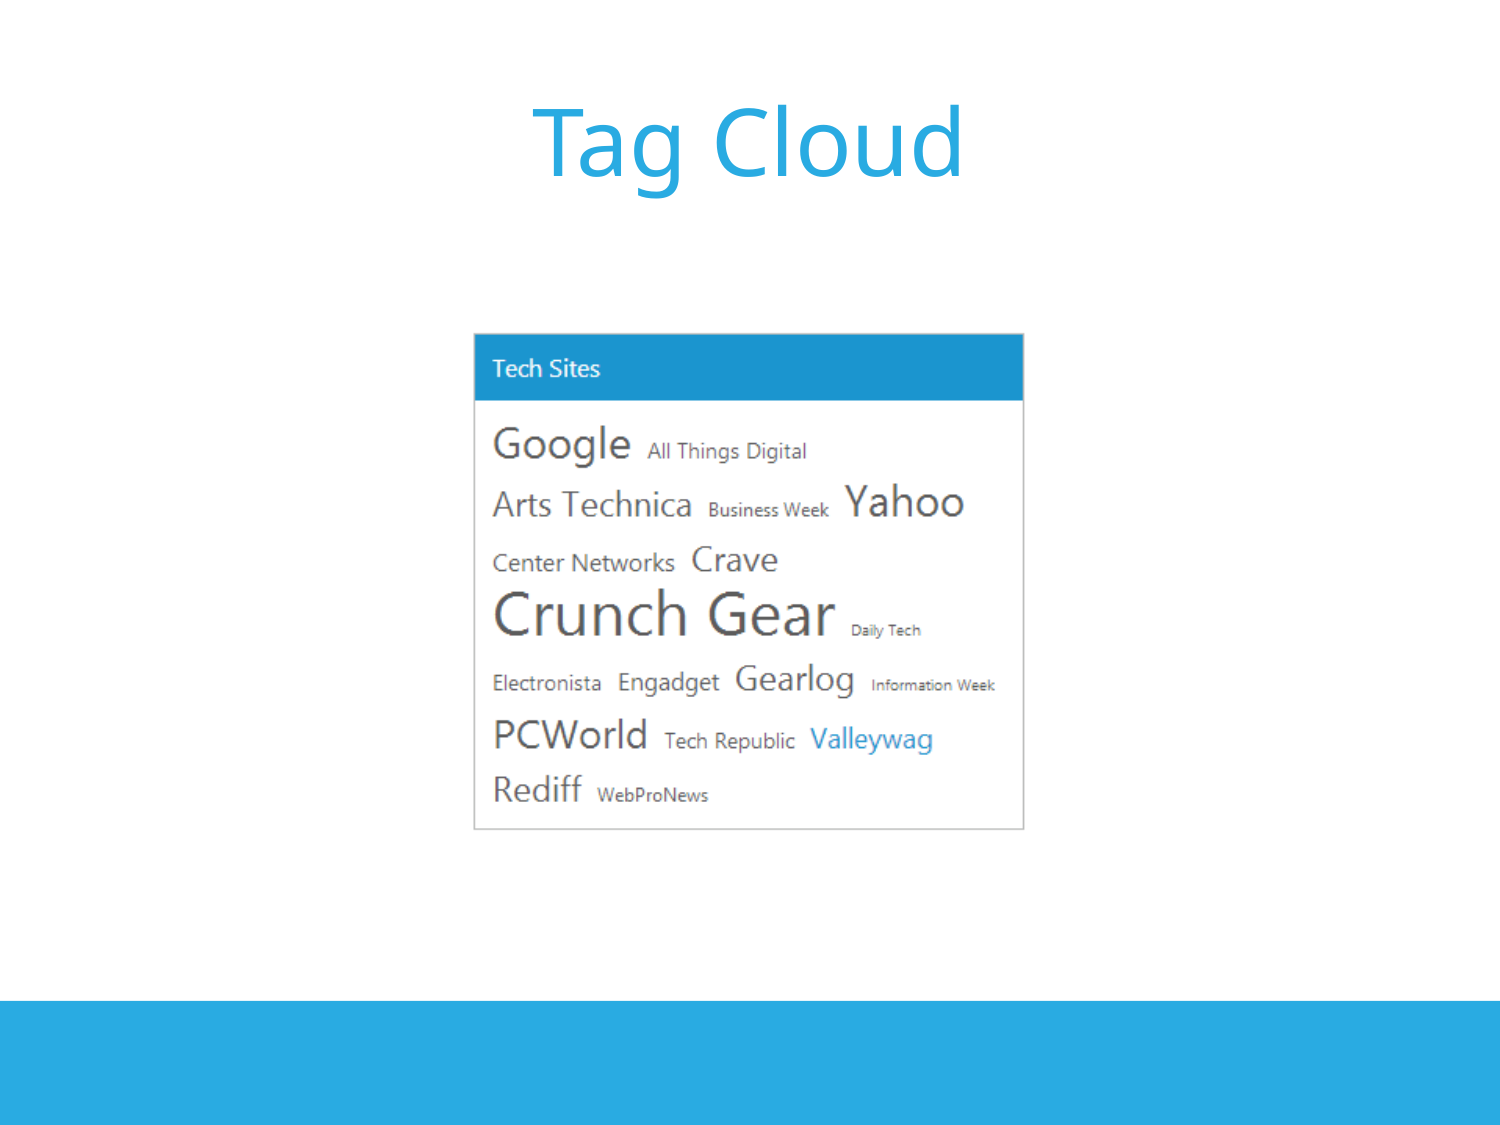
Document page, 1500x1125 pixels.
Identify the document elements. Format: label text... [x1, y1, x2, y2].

text_box [0, 999, 1500, 1125]
title Tag Cloud [75, 45, 1425, 233]
picture [466, 324, 1034, 838]
